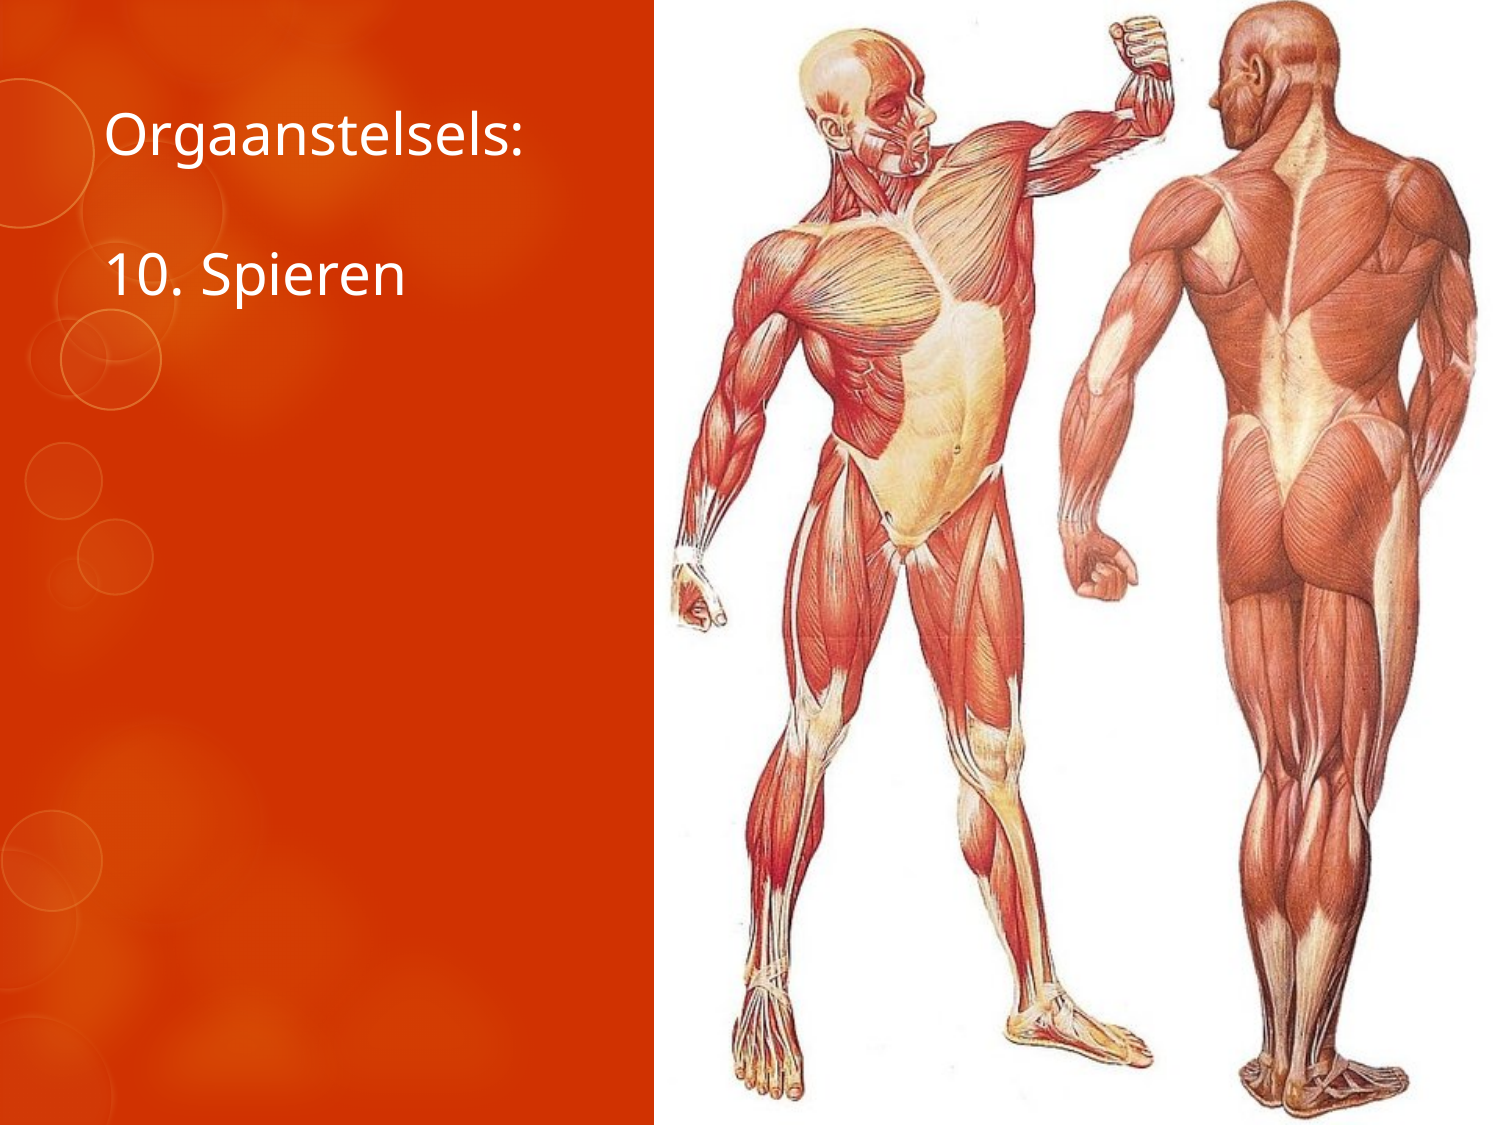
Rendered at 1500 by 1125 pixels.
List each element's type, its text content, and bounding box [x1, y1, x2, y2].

picture [654, 0, 1500, 1125]
text_box Orgaanstelsels: 10. Spieren [88, 90, 648, 315]
